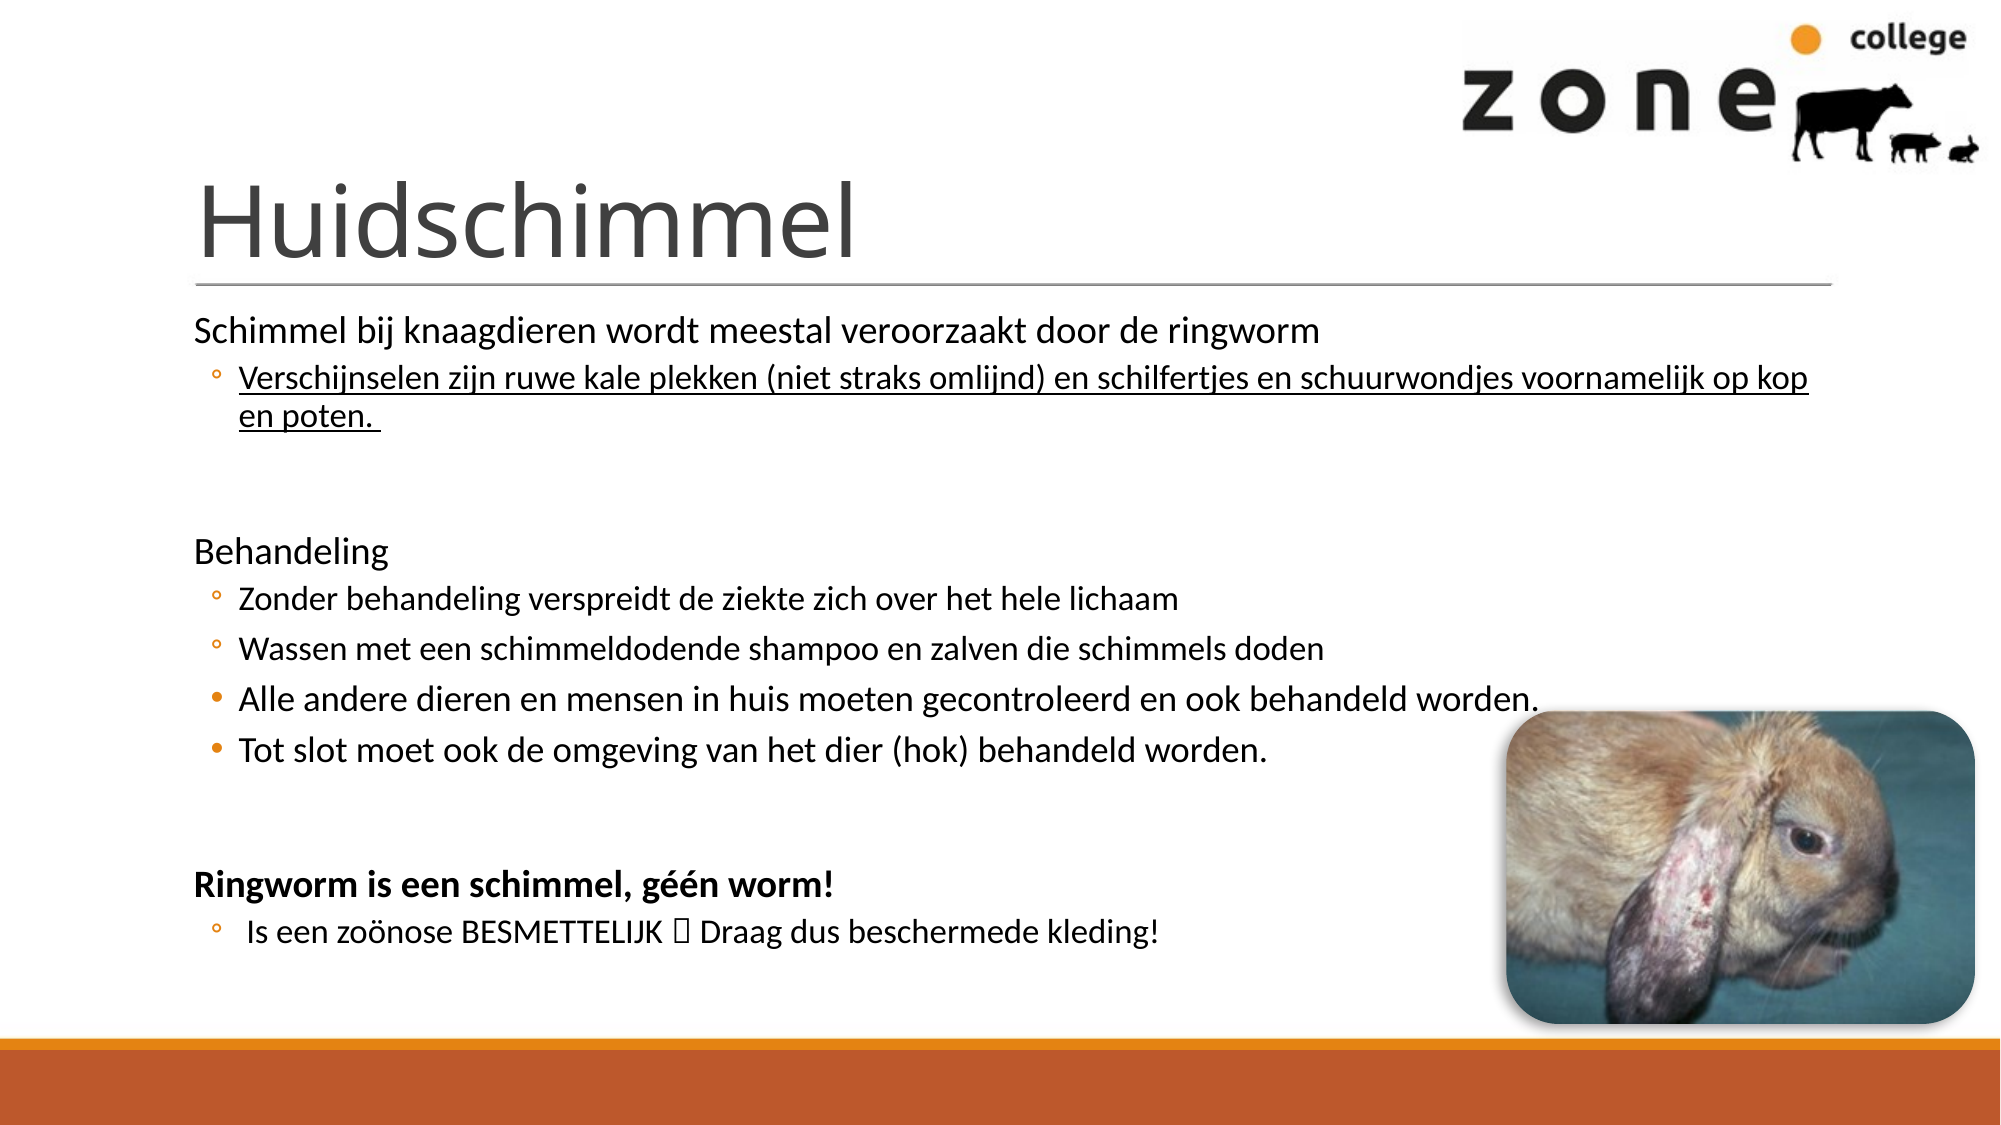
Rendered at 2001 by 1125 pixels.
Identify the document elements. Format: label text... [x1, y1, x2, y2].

picture [0, 0, 2001, 1125]
title Huidschimmel [180, 47, 1830, 285]
list Schimmel bij knaagdieren wordt meestal veroorzaakt door de ringworm Verschijnselen zijn ruwe kale plekken (niet straks omlijnd) en schilfertjes en schuurwondjes voornamelijk op kop en poten. Behandeling Zonder behandeling verspreidt de ziekte zich over het hele lichaam Wassen met een schimmeldodende shampoo en zalven die schimmels doden Alle andere dieren en mensen in huis moeten gecontroleerd en ook behandeld worden. Tot slot moet ook de omgeving van het dier (hok) behandeld worden. Ringworm is een schimmel, géén worm! Is een zoönose BESMETTELIJK  Draag dus beschermede kleding! [180, 302, 1830, 963]
